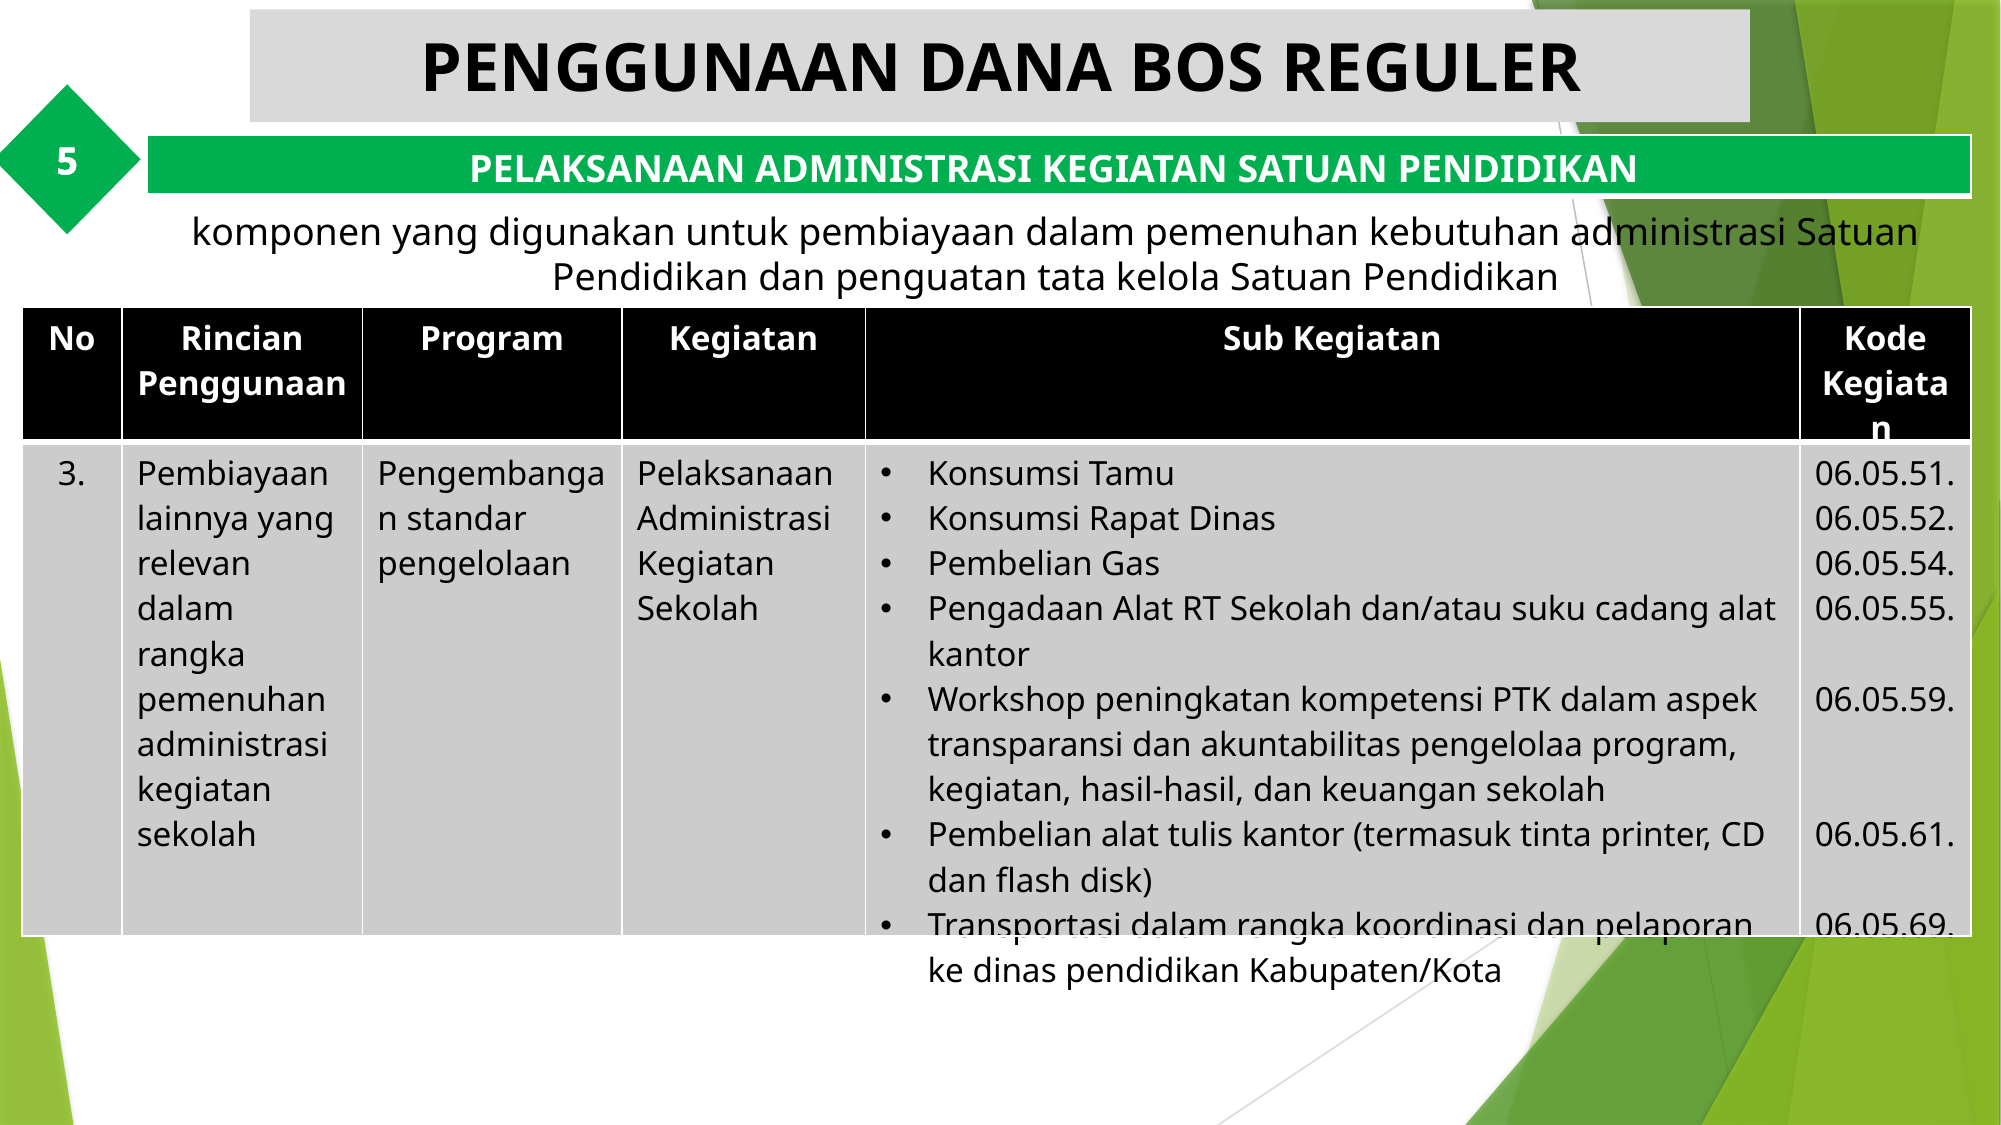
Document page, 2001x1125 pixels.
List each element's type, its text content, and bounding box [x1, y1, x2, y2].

table_header PELAKSANAAN ADMINISTRASI KEGIATAN SATUAN PENDIDIKAN [148, 136, 1970, 193]
table_header Kegiatan [623, 308, 865, 439]
table_cell Pelaksanaan Administrasi Kegiatan Sekolah [623, 445, 865, 935]
table_header Program [363, 308, 621, 439]
table_header No [23, 308, 121, 439]
table_cell Konsumsi Tamu Konsumsi Rapat Dinas Pembelian Gas Pengadaan Alat RT Sekolah dan/atau suku cadang alat kantor Workshop peningkatan kompetensi PTK dalam aspek transparansi dan akuntabilitas pengelolaa program, kegiatan, hasil-hasil, dan keuangan sekolah Pembelian alat tulis kantor (termasuk tinta printer, CD dan flash disk) Transportasi dalam rangka koordinasi dan pelaporan ke dinas pendidikan Kabupaten/Kota [866, 445, 1799, 935]
table_header Kode Kegiatan [1801, 308, 1970, 439]
table_cell 3. [23, 445, 121, 935]
table_cell 06.05.51. 06.05.52. 06.05.54. 06.05.55. 06.05.59. 06.05.61. 06.05.69. [1801, 445, 1970, 935]
table_cell Pengembangan standar pengelolaan [363, 445, 621, 935]
table_header Rincian Penggunaan [123, 308, 362, 439]
table_cell Pembiayaan lainnya yang relevan dalam rangka pemenuhan administrasi kegiatan sekolah [123, 445, 362, 935]
text_box 5 [0, 82, 142, 236]
text_box komponen yang digunakan untuk pembiayaan dalam pemenuhan kebutuhan administrasi Satuan Pendidikan dan penguatan tata kelola Satuan Pendidikan [140, 200, 1972, 306]
text_box PENGGUNAAN DANA BOS REGULER [252, 17, 1750, 113]
table_header Sub Kegiatan [866, 308, 1799, 439]
text_box [248, 8, 1751, 124]
